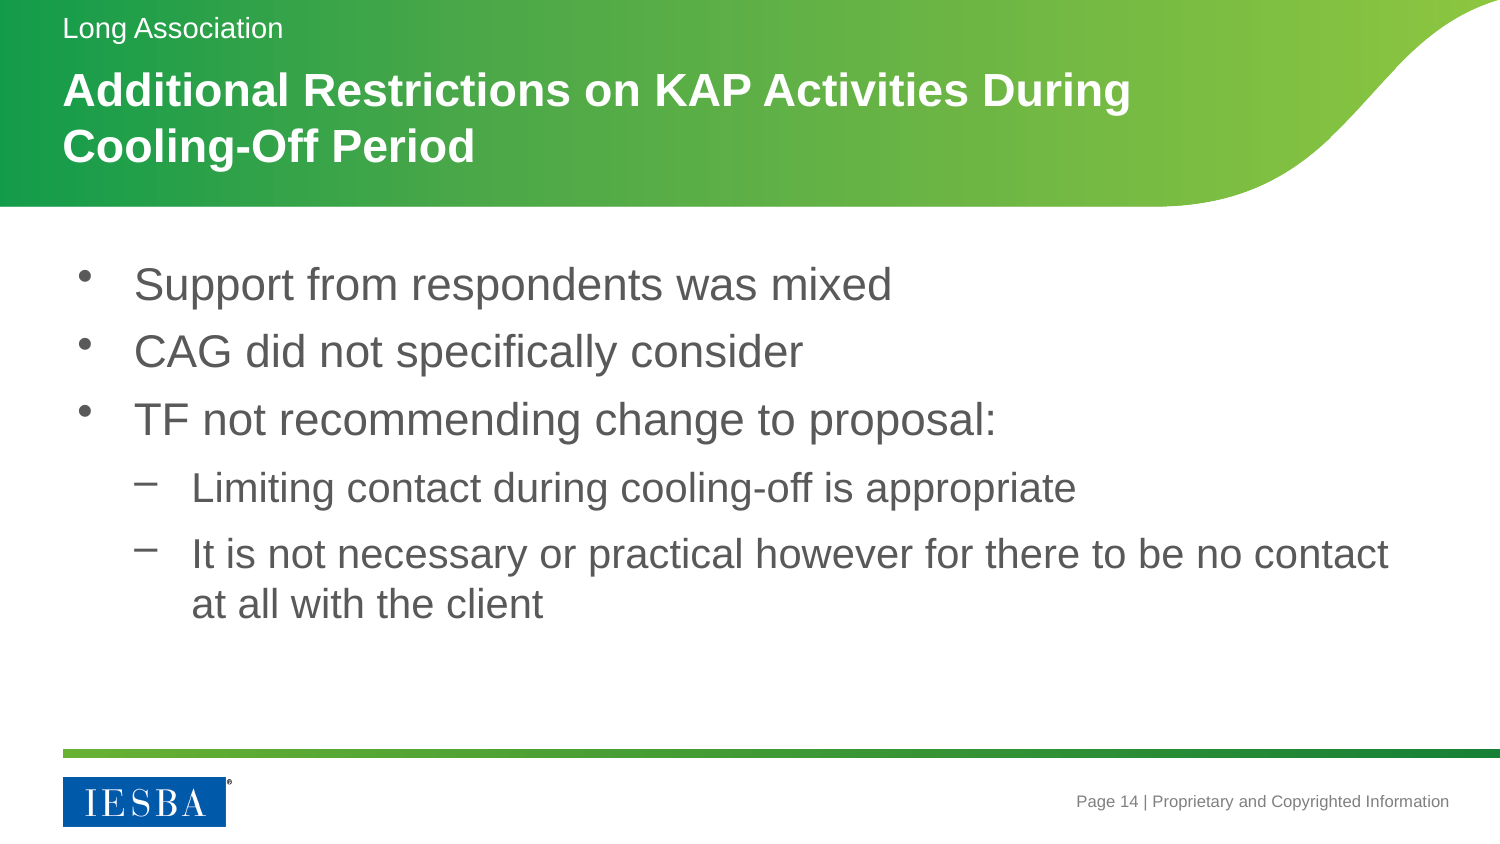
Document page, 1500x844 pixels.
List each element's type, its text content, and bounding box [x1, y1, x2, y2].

list Support from respondents was mixed CAG did not specifically consider TF not recommending change to proposal: Limiting contact during cooling-off is appropriate It is not necessary or practical however for there to be no contact at all with the client [62, 246, 1450, 694]
subtitle Long Association [62, 9, 500, 38]
title Additional Restrictions on KAP Activities During Cooling-Off Period [62, 59, 1300, 172]
picture [63, 777, 232, 827]
picture [0, 0, 1500, 207]
